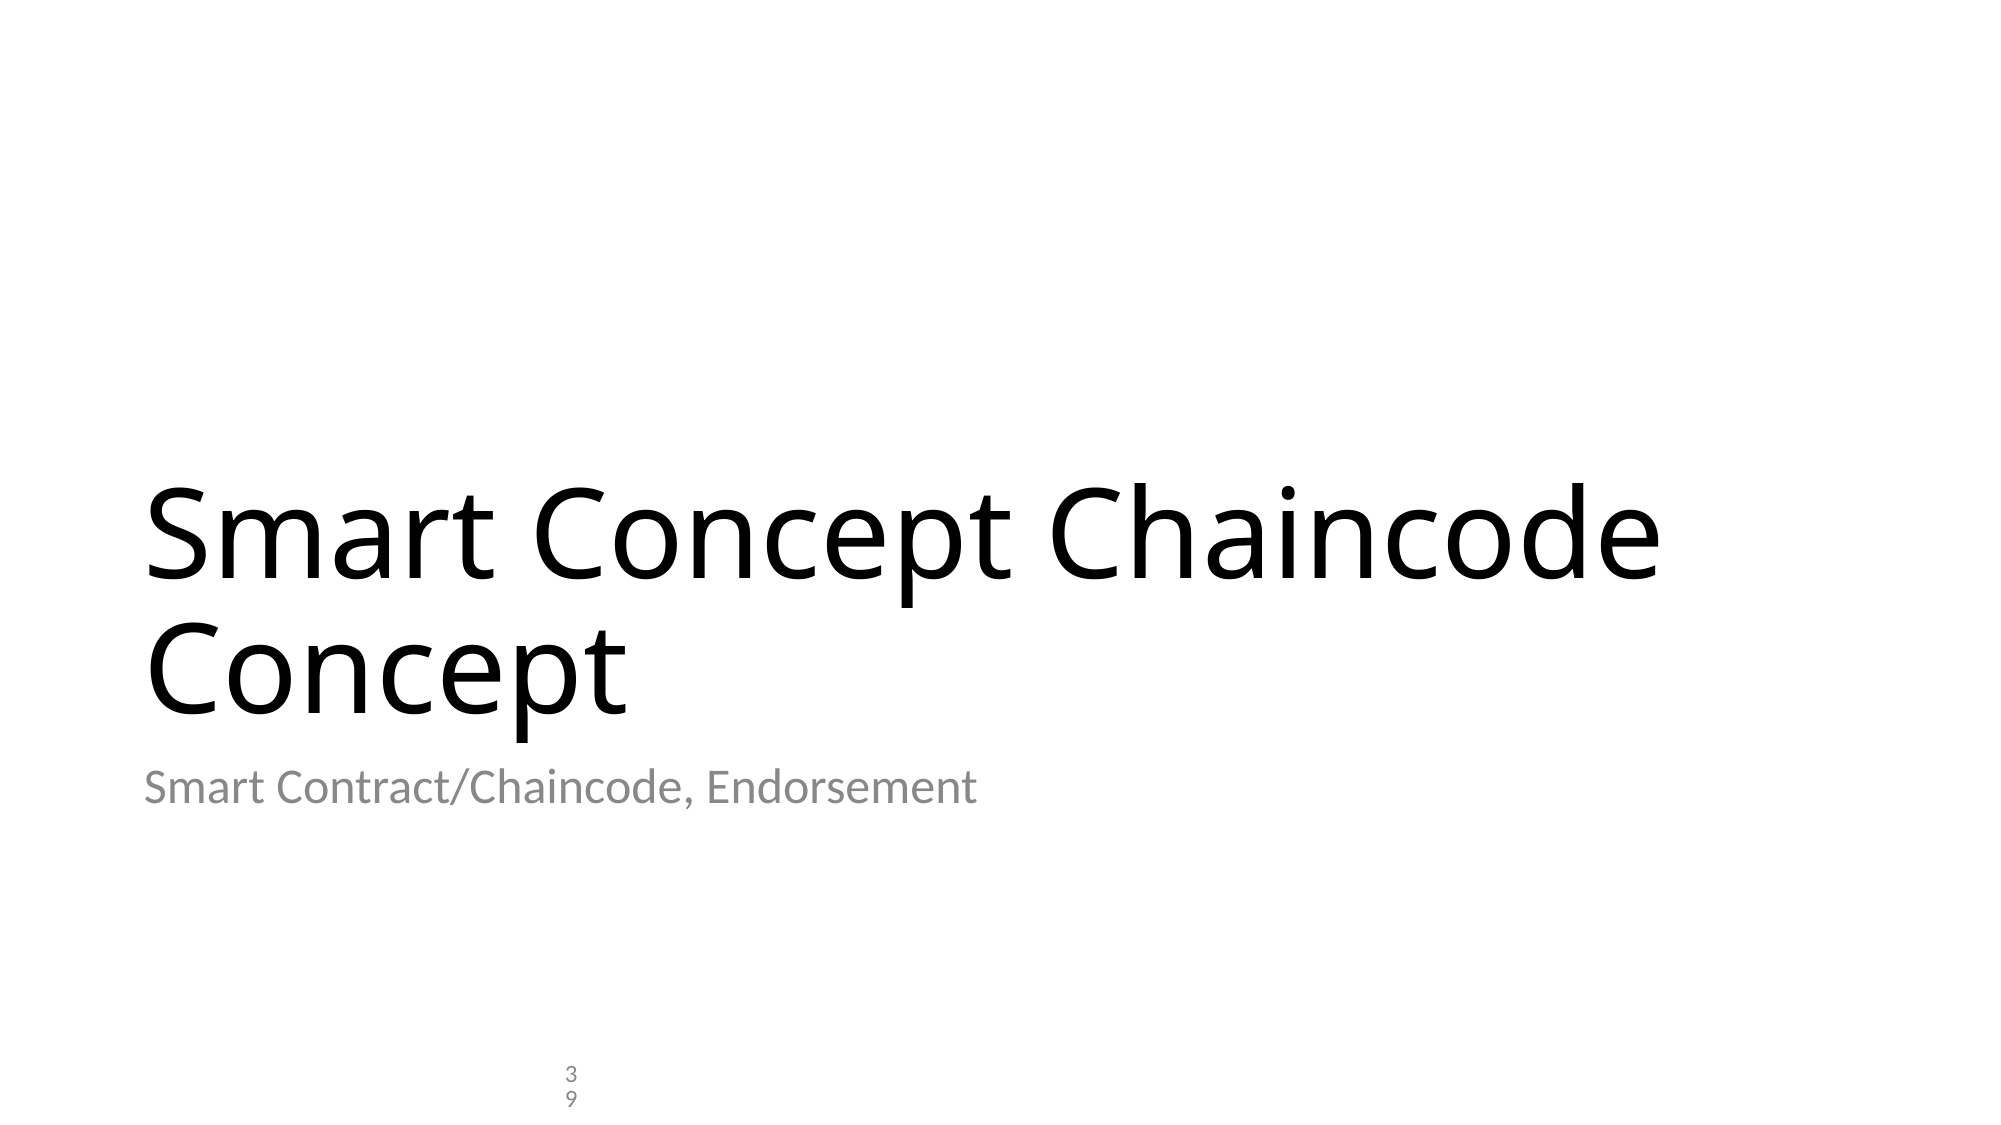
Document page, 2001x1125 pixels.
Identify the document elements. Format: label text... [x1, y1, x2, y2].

list Smart Contract/Chaincode, Endorsement [135, 752, 1862, 1000]
slide_number 39 [556, 1050, 588, 1096]
title Smart Concept Chaincode Concept [135, 279, 1862, 749]
